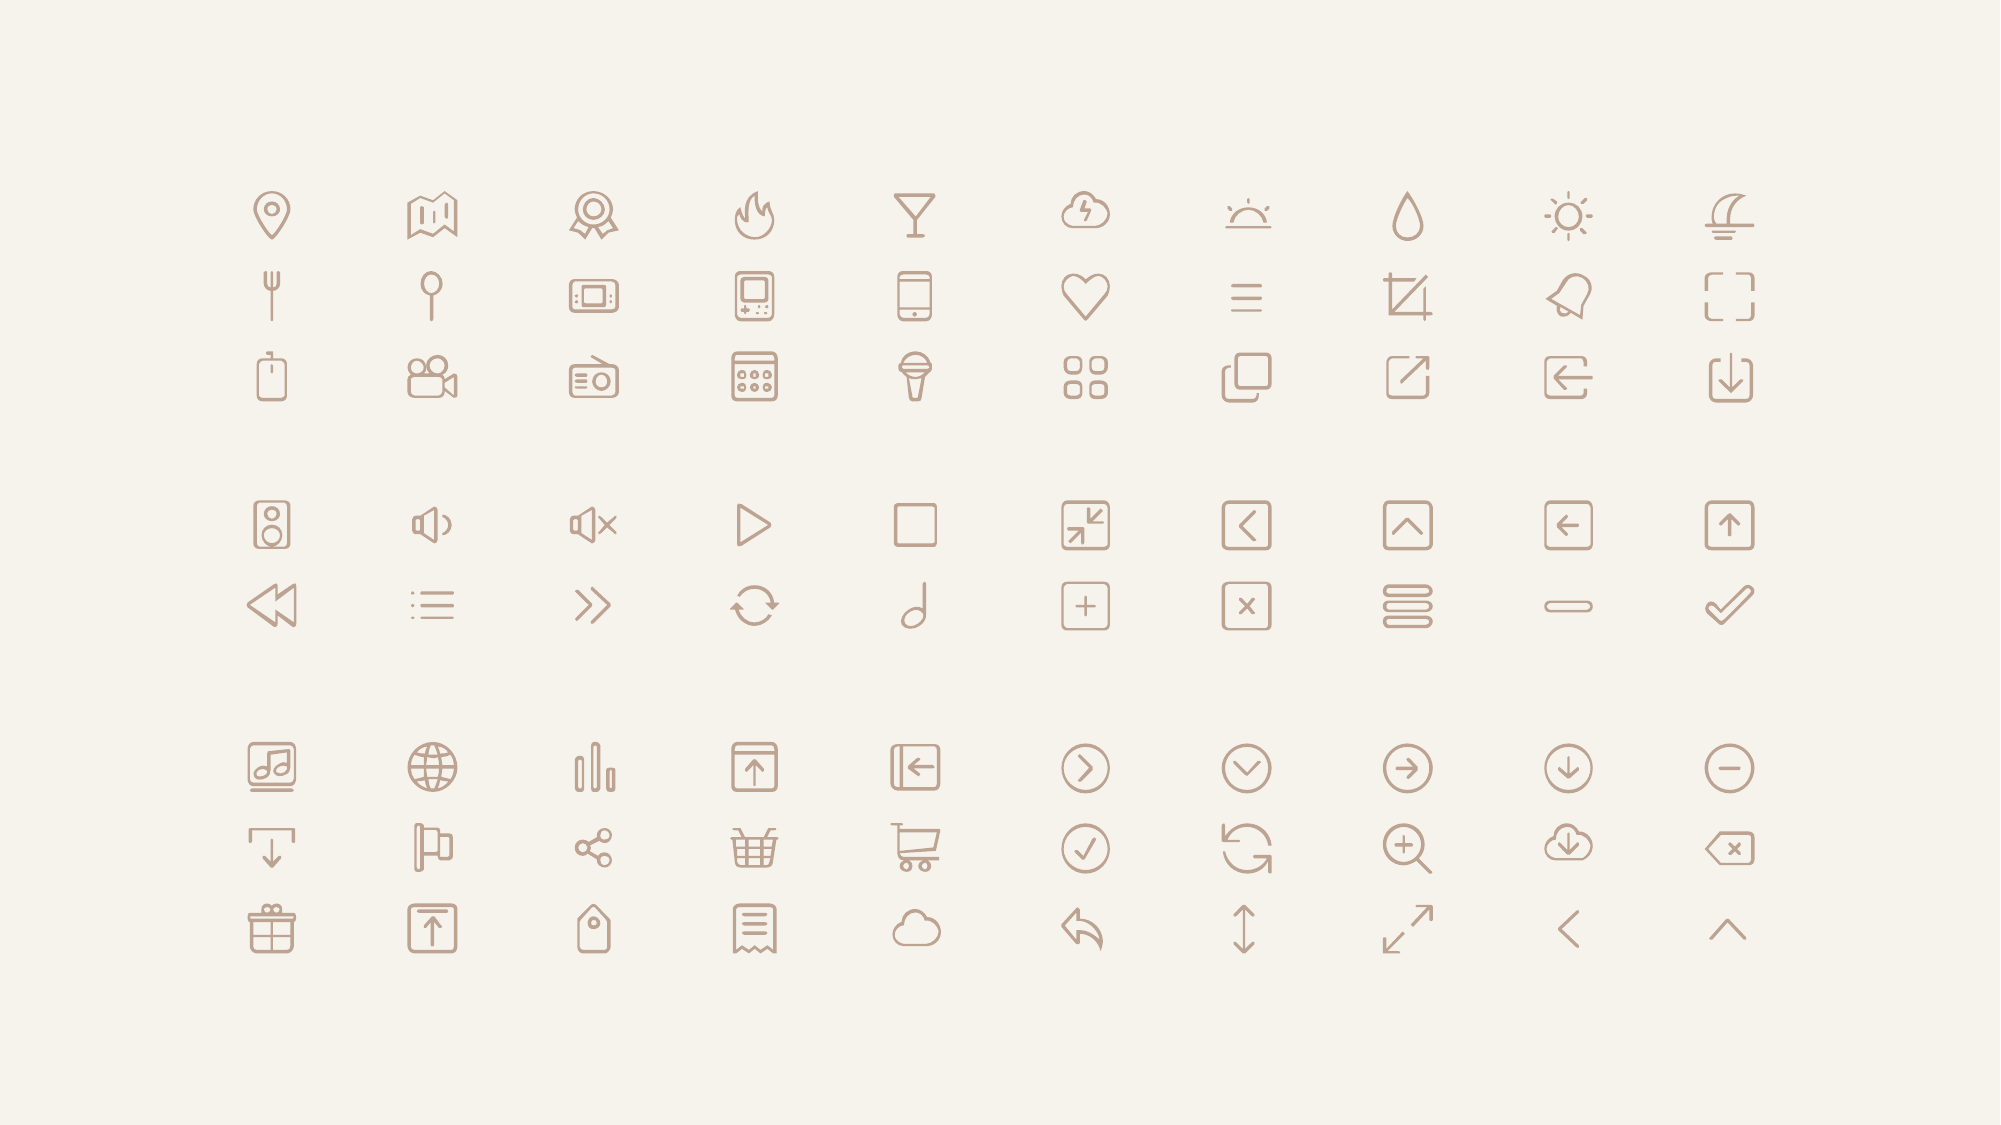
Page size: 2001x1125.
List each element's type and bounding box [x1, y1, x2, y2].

text_box [1230, 296, 1263, 301]
text_box [890, 823, 941, 872]
text_box [731, 351, 778, 402]
text_box [900, 581, 927, 629]
text_box [1229, 207, 1267, 223]
text_box [893, 193, 936, 238]
text_box [1221, 500, 1272, 551]
text_box [1089, 380, 1108, 400]
text_box [1382, 500, 1433, 551]
text_box [731, 741, 778, 792]
text_box [246, 583, 297, 628]
text_box [1382, 272, 1433, 322]
text_box [1544, 823, 1593, 861]
text_box [407, 903, 458, 954]
text_box [890, 744, 941, 791]
text_box [1221, 743, 1272, 794]
text_box [729, 602, 772, 626]
text_box [568, 279, 619, 313]
text_box [1061, 273, 1110, 321]
text_box [1704, 272, 1724, 291]
text_box [1704, 743, 1755, 794]
text_box [1709, 918, 1747, 940]
text_box [1386, 356, 1430, 400]
text_box [1704, 500, 1755, 551]
text_box [1230, 283, 1263, 288]
text_box [569, 506, 596, 544]
text_box [1233, 904, 1255, 954]
text_box [1735, 272, 1755, 291]
text_box [574, 828, 612, 868]
text_box [1550, 198, 1557, 205]
text_box [1718, 352, 1744, 394]
text_box [414, 823, 453, 872]
text_box [1061, 907, 1103, 952]
text_box [1704, 831, 1755, 866]
text_box [407, 741, 458, 792]
text_box [730, 828, 779, 868]
text_box [1382, 584, 1433, 598]
text_box [1089, 356, 1108, 375]
text_box [420, 591, 454, 595]
text_box [1061, 500, 1110, 551]
text_box [442, 514, 452, 536]
text_box [253, 191, 291, 240]
text_box [606, 767, 616, 792]
text_box [412, 506, 438, 544]
text_box [892, 908, 941, 947]
text_box [248, 828, 296, 844]
text_box [1704, 302, 1724, 322]
text_box [253, 500, 291, 549]
text_box [1382, 743, 1433, 794]
text_box [568, 354, 619, 398]
text_box [1221, 581, 1272, 631]
text_box [1234, 352, 1272, 390]
text_box [575, 589, 593, 621]
text_box [1544, 743, 1593, 794]
text_box [1382, 931, 1405, 954]
text_box [898, 351, 932, 402]
text_box [1705, 584, 1755, 626]
text_box [577, 903, 611, 954]
text_box [737, 585, 780, 610]
text_box [734, 191, 775, 240]
text_box [1061, 823, 1110, 874]
text_box [1221, 365, 1259, 403]
text_box [1544, 500, 1593, 551]
text_box [1222, 851, 1272, 874]
text_box [732, 903, 777, 954]
text_box [1061, 581, 1110, 631]
text_box [591, 741, 601, 792]
text_box [1580, 228, 1587, 235]
text_box [263, 271, 281, 322]
text_box [1410, 904, 1433, 927]
text_box [262, 838, 282, 868]
text_box [1221, 823, 1272, 846]
text_box [1544, 600, 1593, 613]
text_box [897, 271, 932, 322]
text_box [590, 586, 611, 624]
text_box [568, 191, 619, 240]
text_box [249, 788, 294, 792]
text_box [1382, 600, 1433, 613]
text_box [247, 903, 297, 954]
text_box [420, 603, 454, 608]
text_box [574, 755, 585, 792]
text_box [1061, 743, 1110, 794]
text_box [1544, 356, 1588, 400]
text_box [1382, 615, 1433, 629]
text_box [407, 354, 458, 398]
text_box [1558, 910, 1579, 948]
text_box [1382, 823, 1433, 874]
text_box [420, 271, 443, 322]
text_box [1545, 273, 1592, 320]
text_box [1392, 191, 1424, 242]
text_box [1708, 358, 1754, 403]
text_box [1551, 202, 1583, 233]
text_box [407, 191, 458, 240]
text_box [1735, 302, 1755, 322]
text_box [1063, 356, 1083, 375]
text_box [247, 741, 297, 787]
text_box [737, 503, 772, 547]
text_box [734, 271, 775, 322]
text_box [1553, 365, 1593, 390]
text_box [893, 503, 937, 547]
text_box [1061, 191, 1110, 229]
text_box [1580, 198, 1588, 204]
text_box [256, 351, 287, 402]
text_box [1713, 236, 1733, 240]
text_box [598, 515, 617, 535]
text_box [1063, 380, 1083, 400]
text_box [1704, 193, 1755, 228]
